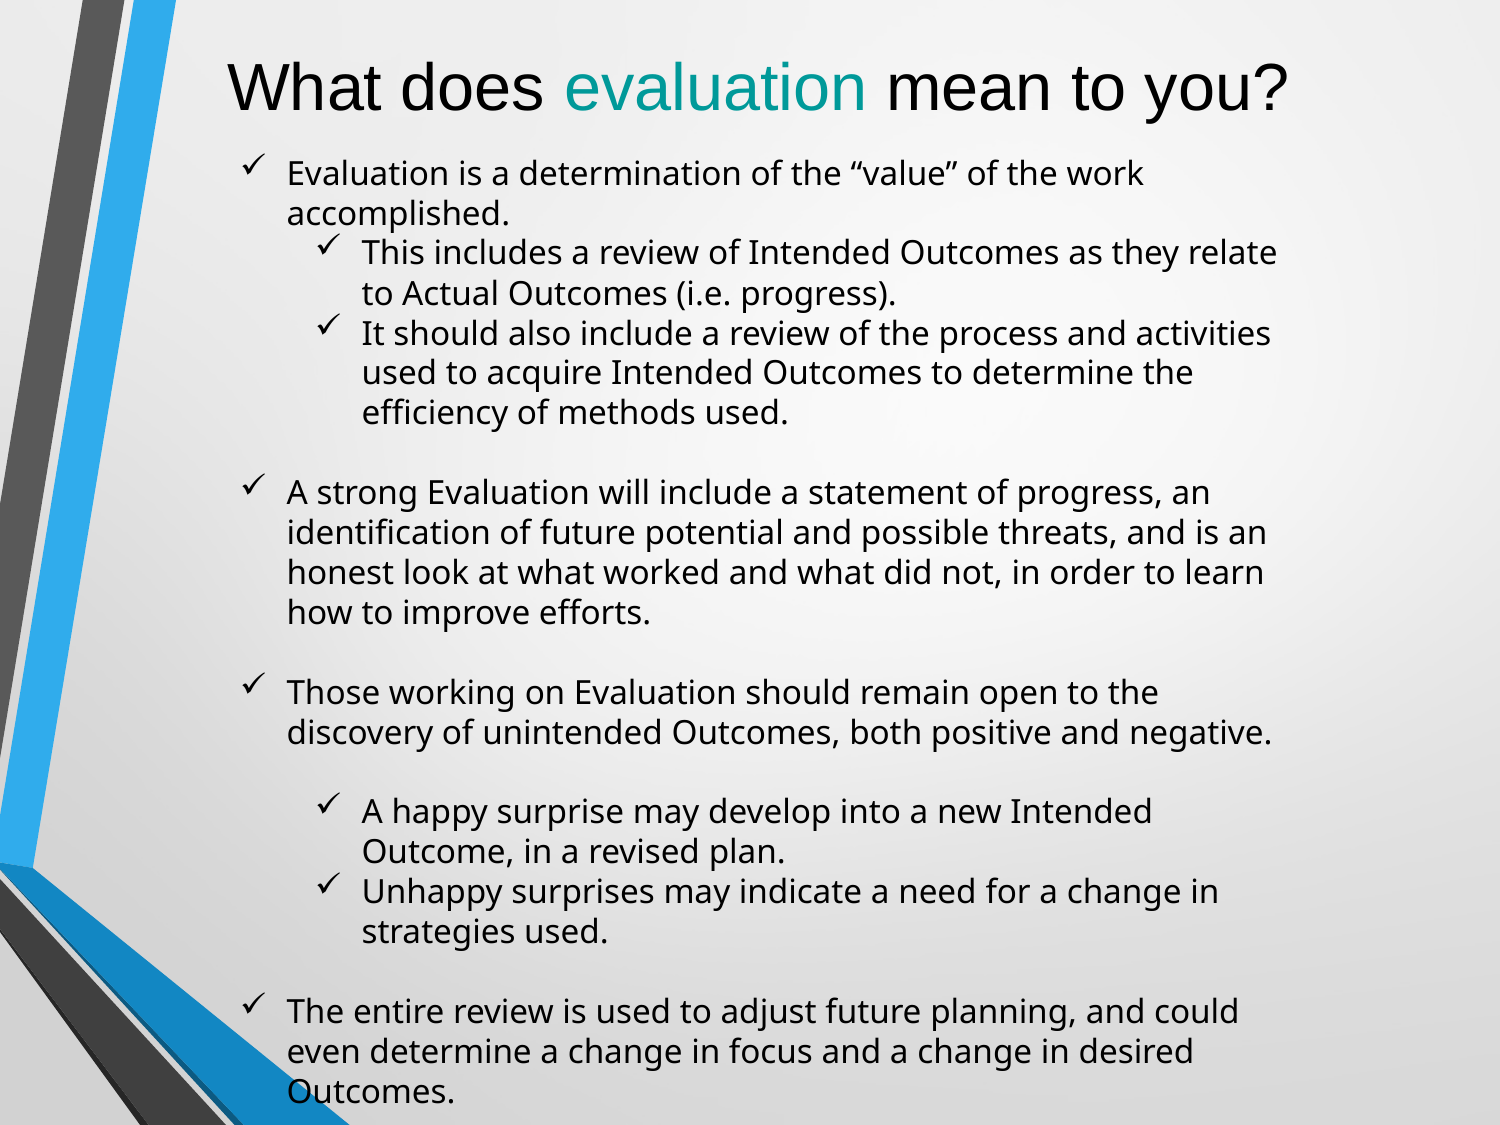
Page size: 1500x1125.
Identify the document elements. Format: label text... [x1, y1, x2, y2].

text_box Evaluation is a determination of the “value” of the work accomplished. This includes a review of Intended Outcomes as they relate to Actual Outcomes (i.e. progress). It should also include a review of the process and activities used to acquire Intended Outcomes to determine the efficiency of methods used. A strong Evaluation will include a statement of progress, an identification of future potential and possible threats, and is an honest look at what worked and what did not, in order to learn how to improve efforts. Those working on Evaluation should remain open to the discovery of unintended Outcomes, both positive and negative. A happy surprise may develop into a new Intended Outcome, in a revised plan. Unhappy surprises may indicate a need for a change in strategies used. The entire review is used to adjust future planning, and could even determine a change in focus and a change in desired Outcomes. Note: For Evaluation to be effective, Documentation AND Assessment must be included. [225, 144, 1325, 1125]
text_box What does evaluation mean to you? [212, 35, 1400, 244]
